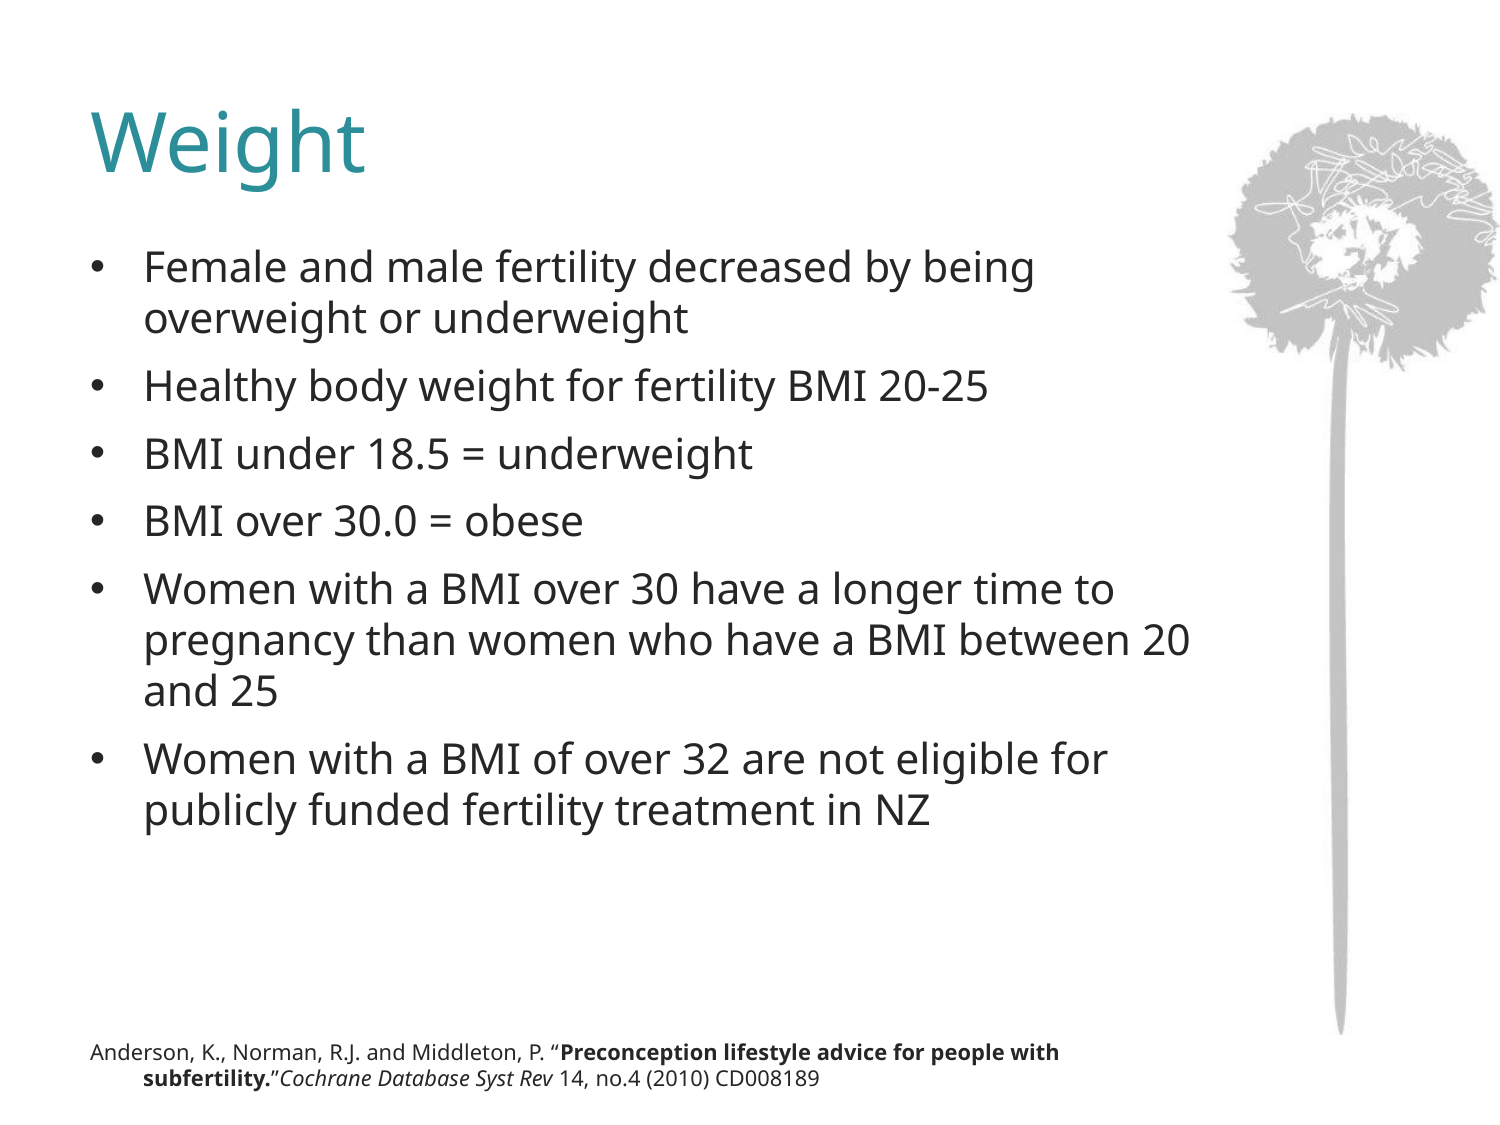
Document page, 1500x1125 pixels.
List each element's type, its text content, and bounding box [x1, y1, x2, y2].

list Female and male fertility decreased by being overweight or underweight Healthy body weight for fertility BMI 20-25 BMI under 18.5 = underweight BMI over 30.0 = obese Women with a BMI over 30 have a longer time to pregnancy than women who have a BMI between 20 and 25 Women with a BMI of over 32 are not eligible for publicly funded fertility treatment in NZ Anderson, K., Norman, R.J. and Middleton, P. “Preconception lifestyle advice for people with subfertility.”Cochrane Database Syst Rev 14, no.4 (2010) CD008189 [75, 232, 1258, 1106]
title Weight [75, 45, 1425, 233]
picture [1258, 113, 1500, 1035]
